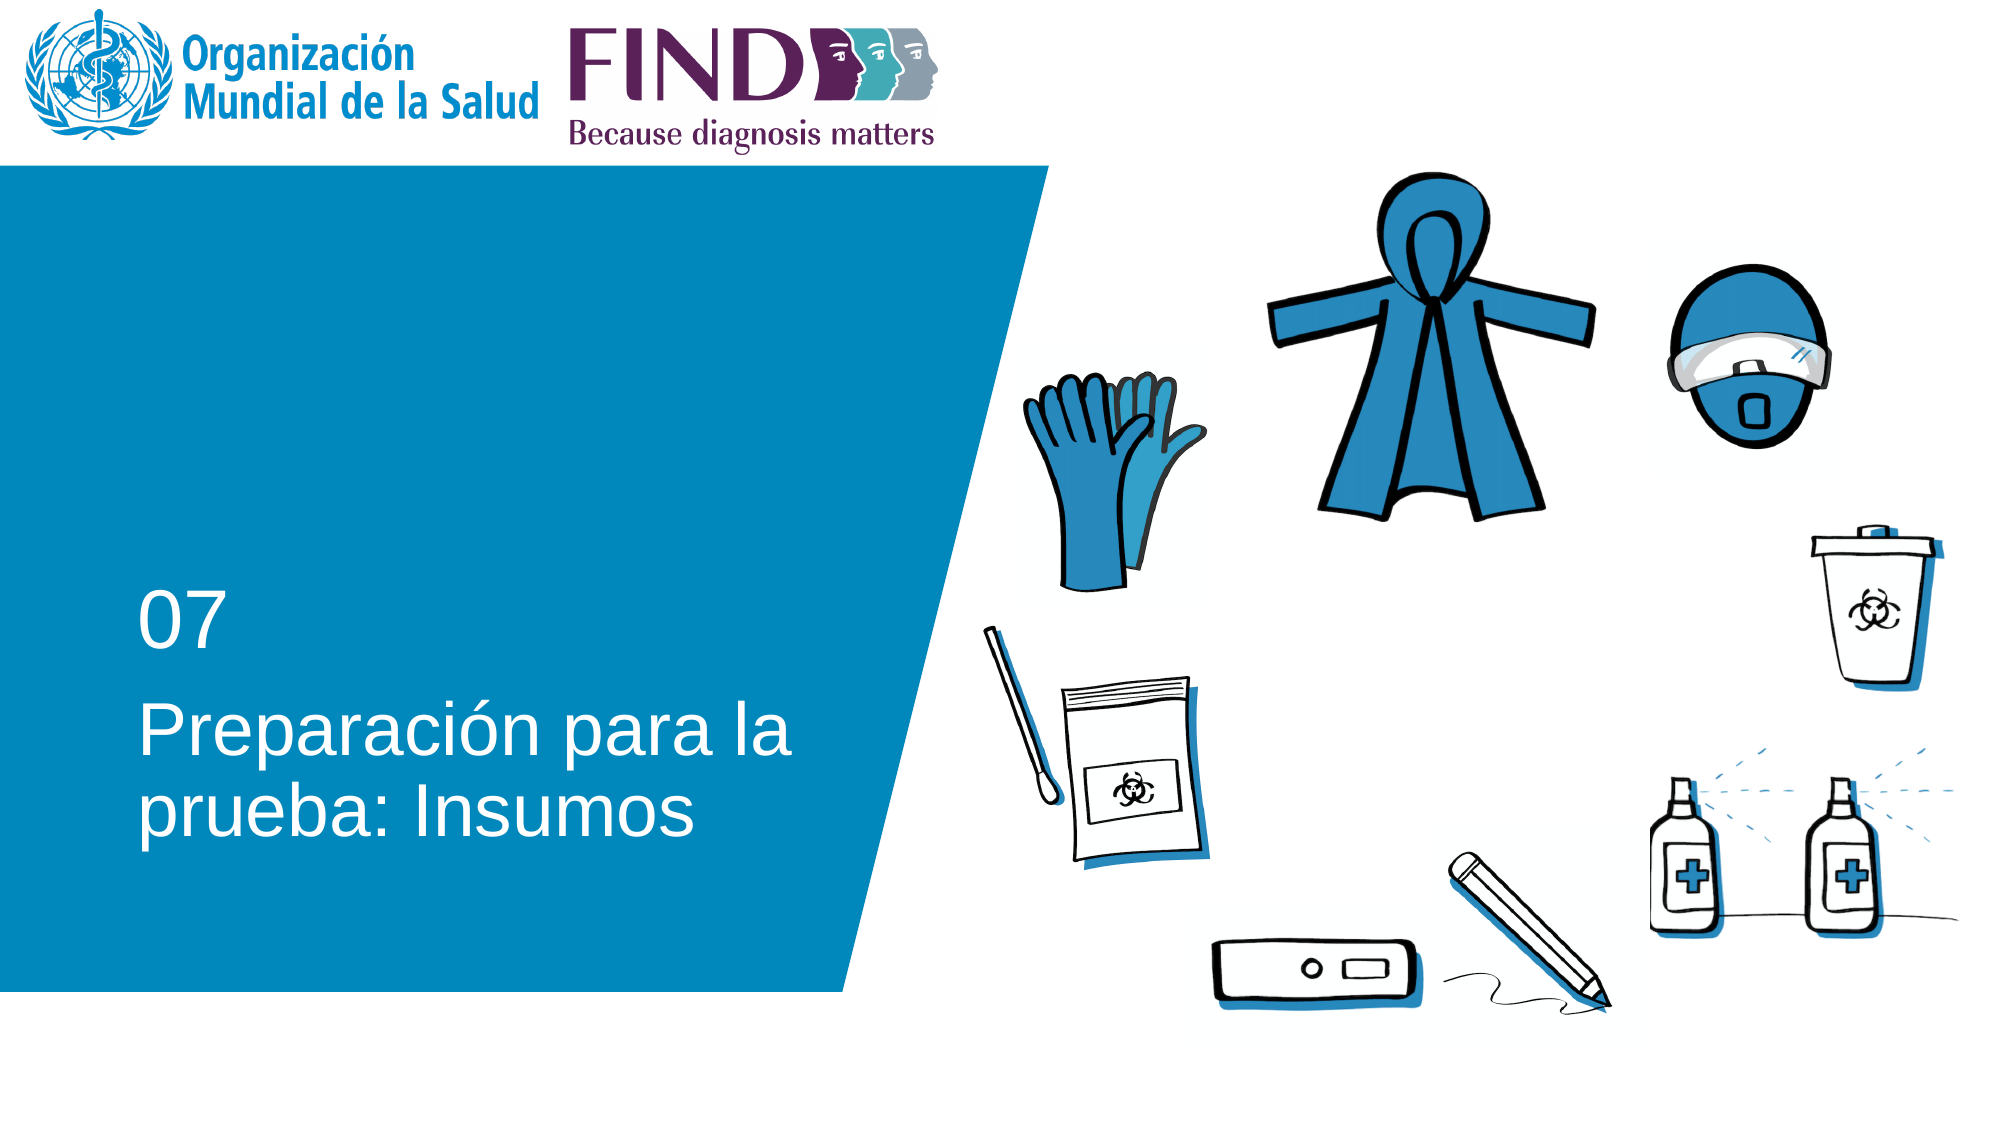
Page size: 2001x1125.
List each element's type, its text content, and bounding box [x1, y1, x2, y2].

picture [54, 88, 68, 104]
picture [71, 73, 82, 90]
picture [60, 39, 80, 70]
picture [568, 26, 2000, 1047]
picture [101, 73, 105, 83]
picture [74, 98, 97, 110]
picture [123, 48, 138, 70]
picture [130, 73, 148, 104]
picture [130, 38, 148, 70]
picture [25, 9, 538, 140]
picture [101, 55, 111, 61]
picture [88, 131, 110, 140]
picture [81, 75, 90, 83]
picture [102, 22, 132, 49]
picture [67, 103, 131, 120]
picture [88, 74, 97, 88]
subtitle Preparación para la prueba: Insumos [137, 691, 824, 941]
picture [525, 98, 532, 113]
picture [81, 88, 97, 100]
picture [101, 101, 109, 110]
picture [117, 53, 126, 63]
picture [119, 73, 128, 89]
title 07 [137, 184, 891, 667]
picture [71, 53, 84, 70]
picture [124, 73, 138, 96]
